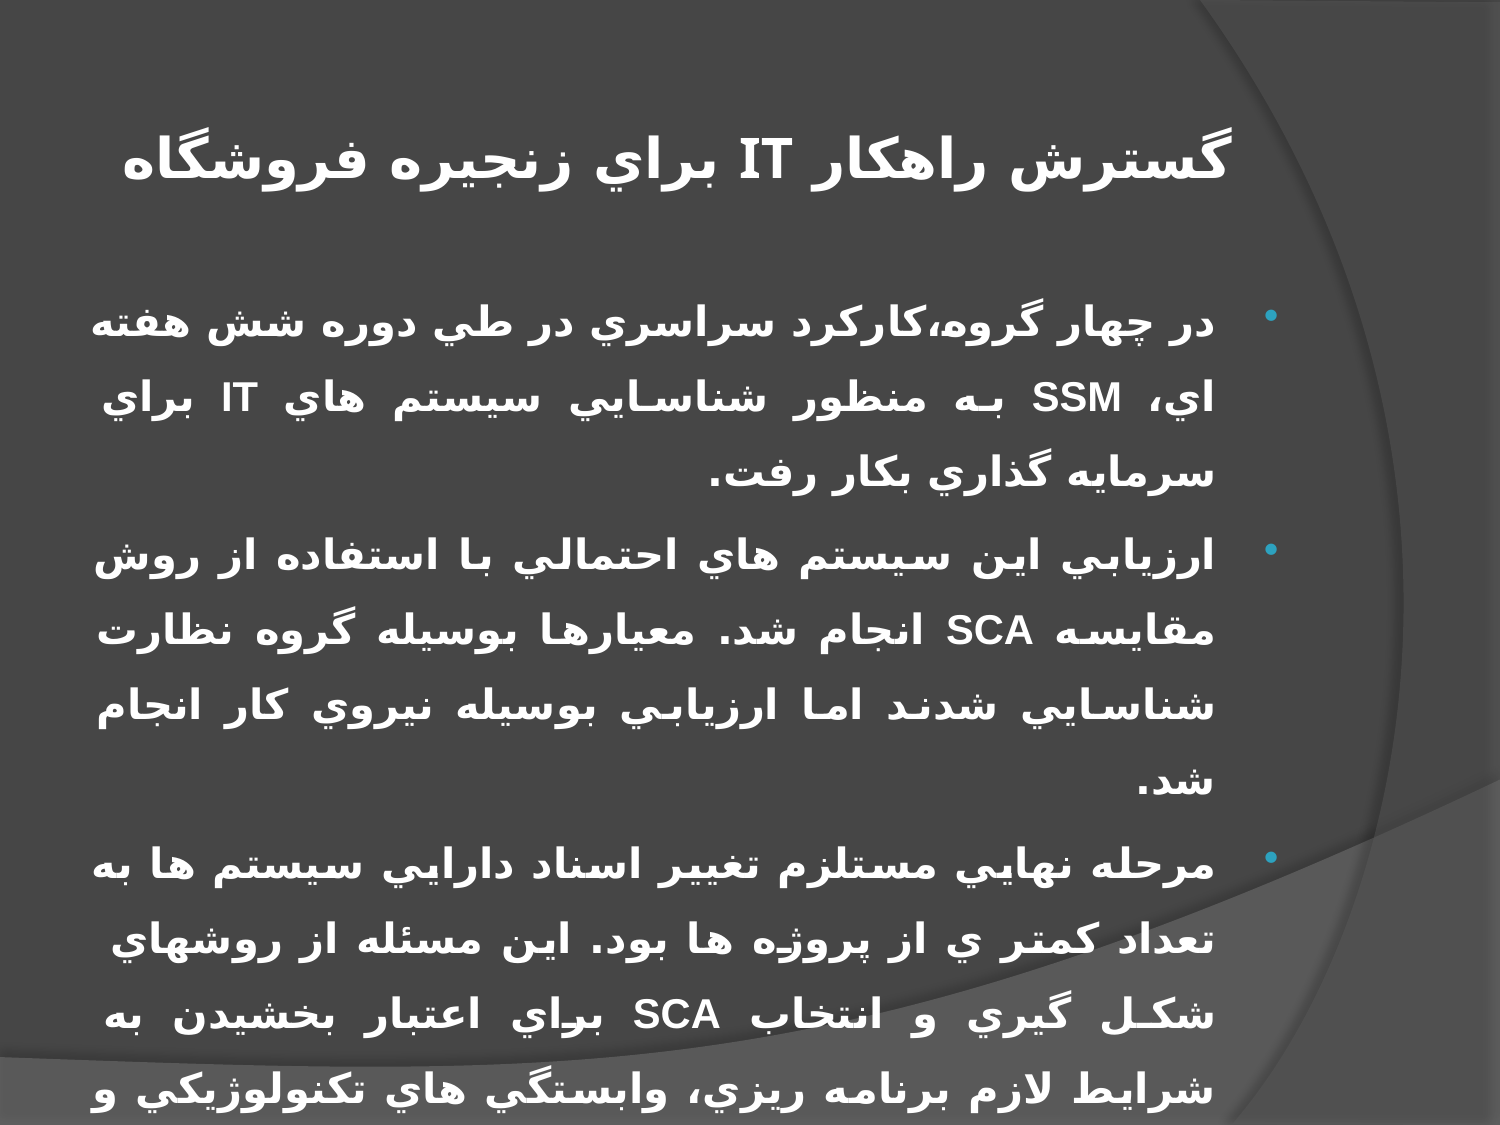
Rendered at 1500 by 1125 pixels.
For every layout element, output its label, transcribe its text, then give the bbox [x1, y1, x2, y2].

title گسترش راهكار IT براي زنجيره فروشگاه [75, 45, 1300, 233]
list در چهار گروه،كاركرد سراسري در طي دوره شش هفته اي، SSM به منظور شناسايي سيستم هاي IT براي سرمايه گذاري بكار رفت. ارزيابي اين سيستم هاي احتمالي با استفاده از روش مقايسه SCA انجام شد. معيارها بوسيله گروه نظارت شناسايي شدند اما ارزيابي بوسيله نيروي كار انجام شد. مرحله نهايي مستلزم تغيير اسناد دارايي سيستم ها به تعداد كمتر ي از پروژه ها بود. اين مسئله از روشهاي شكل گيري و انتخاب SCA براي اعتبار بخشيدن به شرايط لازم برنامه ريزي، وابستگي هاي تكنولوژيكي و غيره استفاده كرد. راهكار سيستم موافق بوسيله پروژه ايجاد شد .سيستم هاي جديد گسترش يافتند و در طي دوره پنج ساله معرفي شدند و منجر به امتيازات اساسي و حساب شده گرديدند. [75, 262, 1300, 1088]
